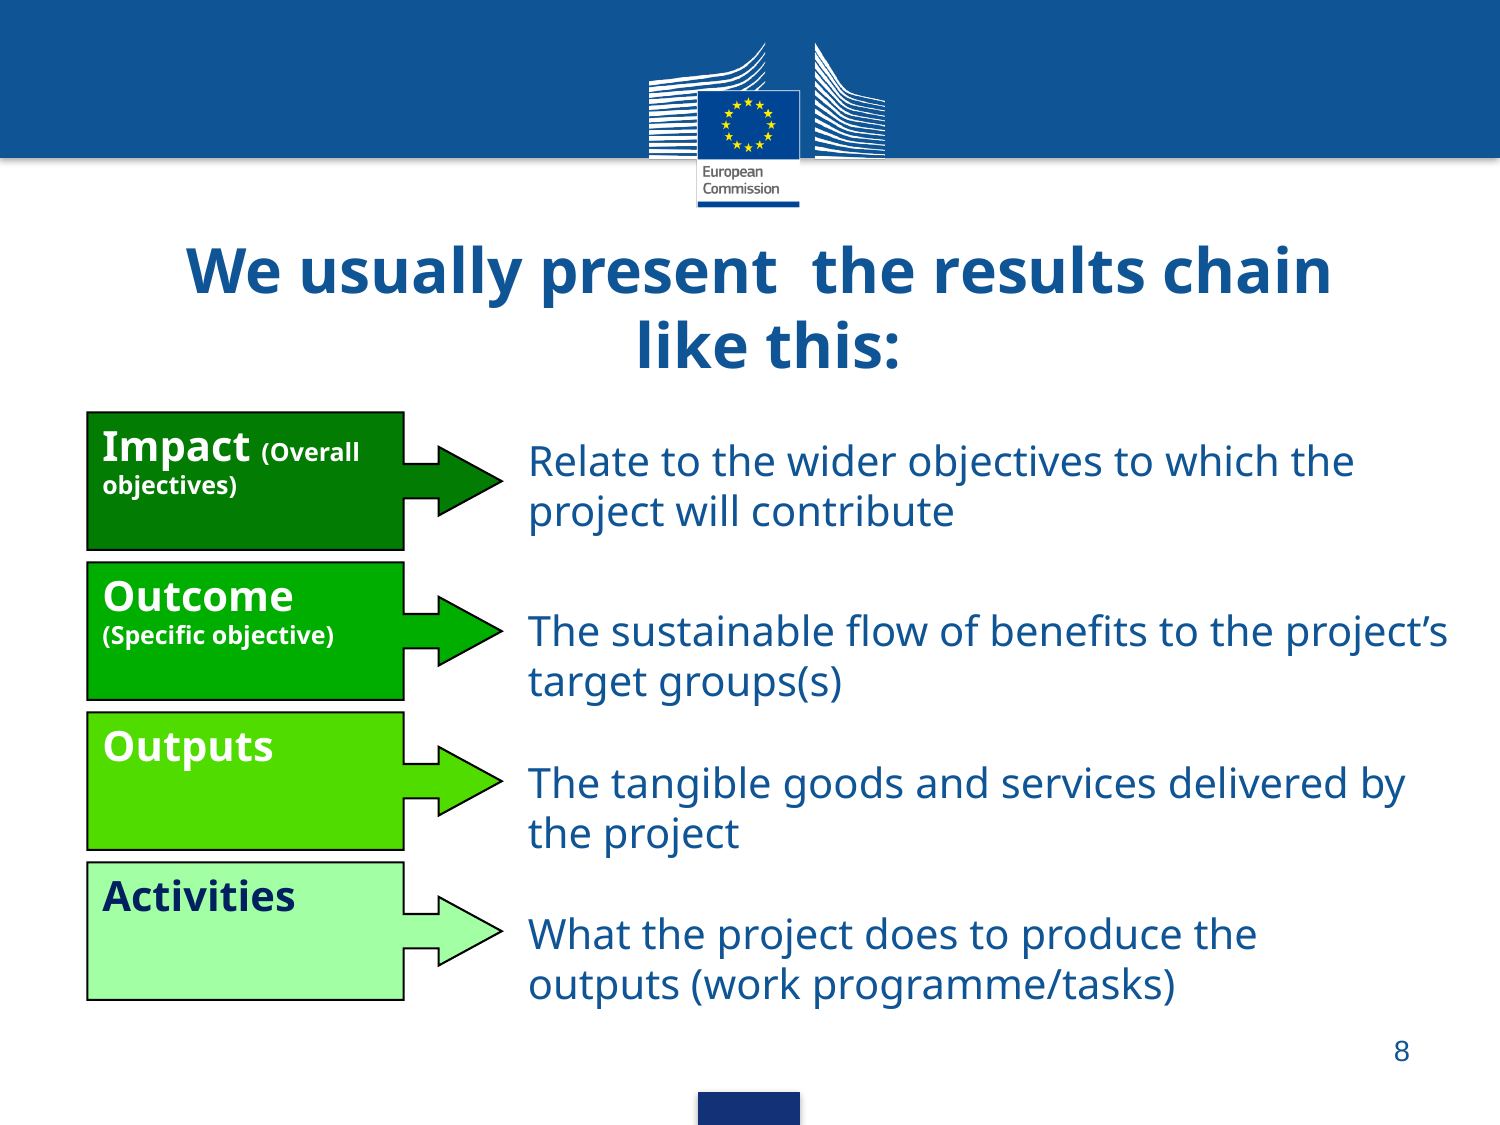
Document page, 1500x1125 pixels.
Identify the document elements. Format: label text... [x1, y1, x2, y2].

text_box Outcome (Specific objective) [87, 562, 502, 700]
text_box The sustainable flow of benefits to the project’s target groups(s) [449, 597, 1500, 763]
title We usually present the results chain like this: [1, 255, 1477, 396]
text_box Activities [87, 862, 502, 1000]
picture [649, 42, 885, 208]
text_box The tangible goods and services delivered by the project [449, 749, 1438, 865]
text_box Relate to the wider objectives to which the project will contribute [449, 427, 1438, 543]
slide_number 8 [1074, 1024, 1426, 1103]
text_box What the project does to produce the outputs (work programme/tasks) [449, 900, 1425, 1065]
text_box Outputs [87, 712, 502, 850]
text_box Impact (Overall objectives) [87, 412, 502, 550]
